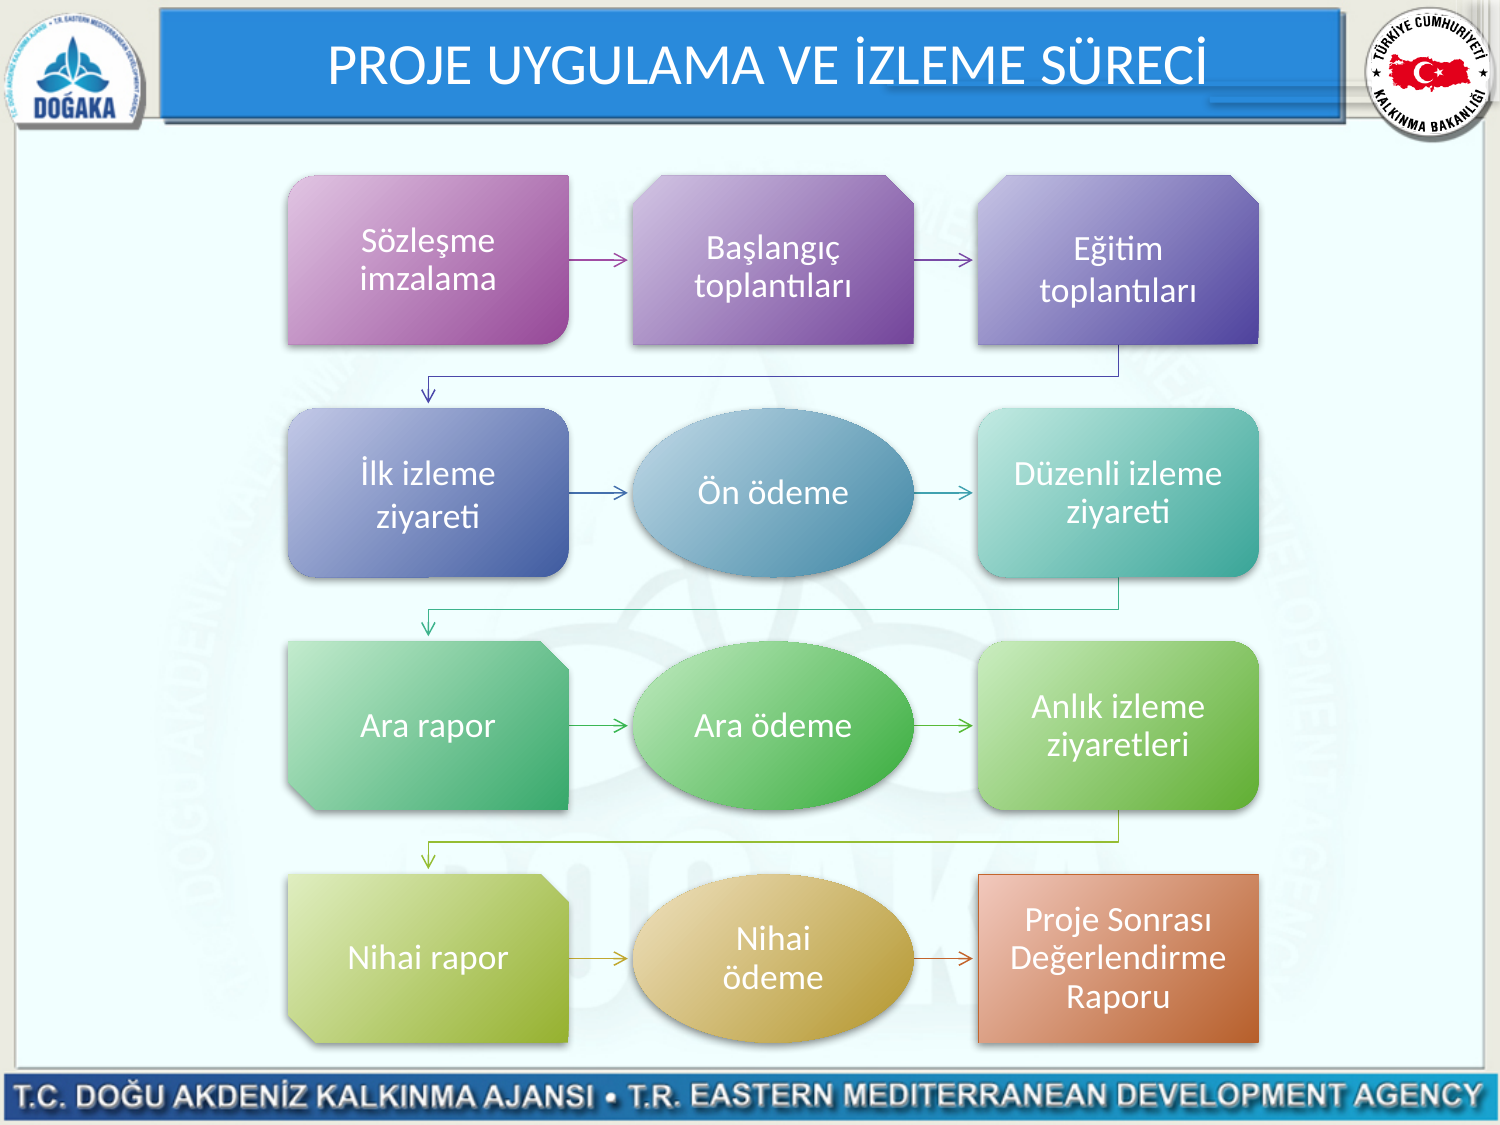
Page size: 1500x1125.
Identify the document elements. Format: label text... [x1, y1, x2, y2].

picture [0, 0, 1500, 1125]
title PROJE UYGULAMA VE İZLEME SÜRECİ [253, 19, 1297, 110]
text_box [152, 175, 1395, 1044]
